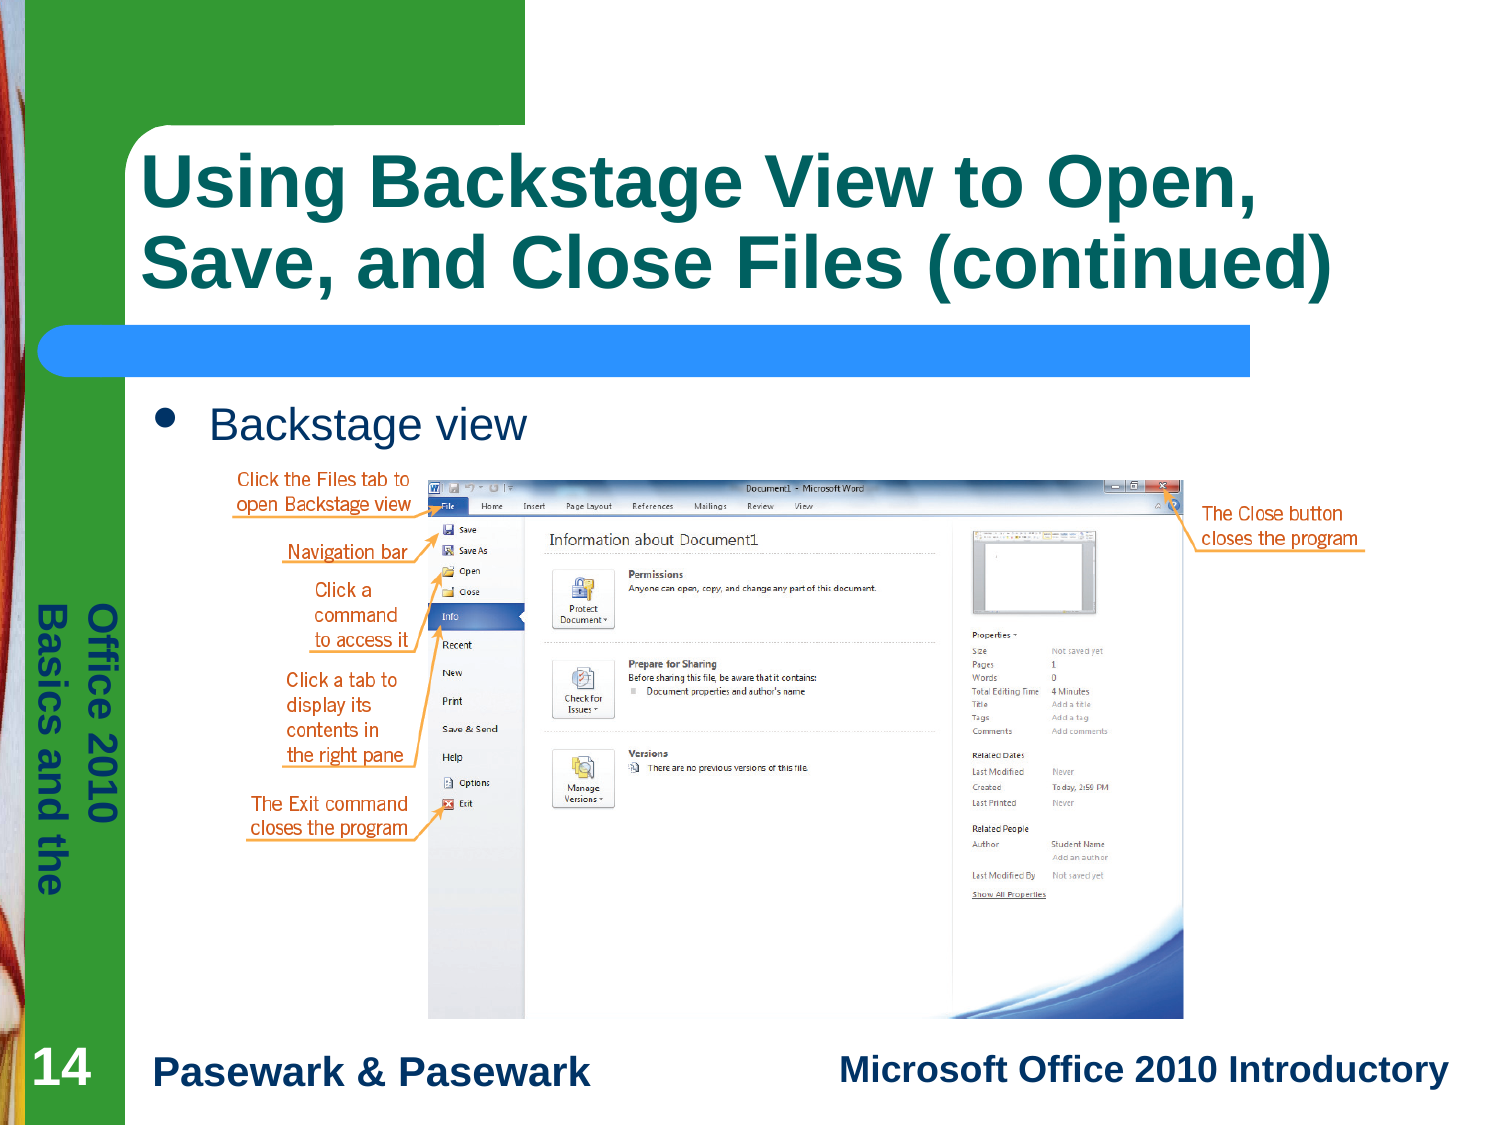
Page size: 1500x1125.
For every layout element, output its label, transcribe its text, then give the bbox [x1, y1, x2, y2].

picture [224, 462, 1366, 1022]
title Using Backstage View to Open, Save, and Close Files (continued) [124, 124, 1426, 313]
list Backstage view [137, 387, 1400, 999]
picture [0, 0, 25, 1125]
slide_number 14 [13, 1023, 111, 1105]
